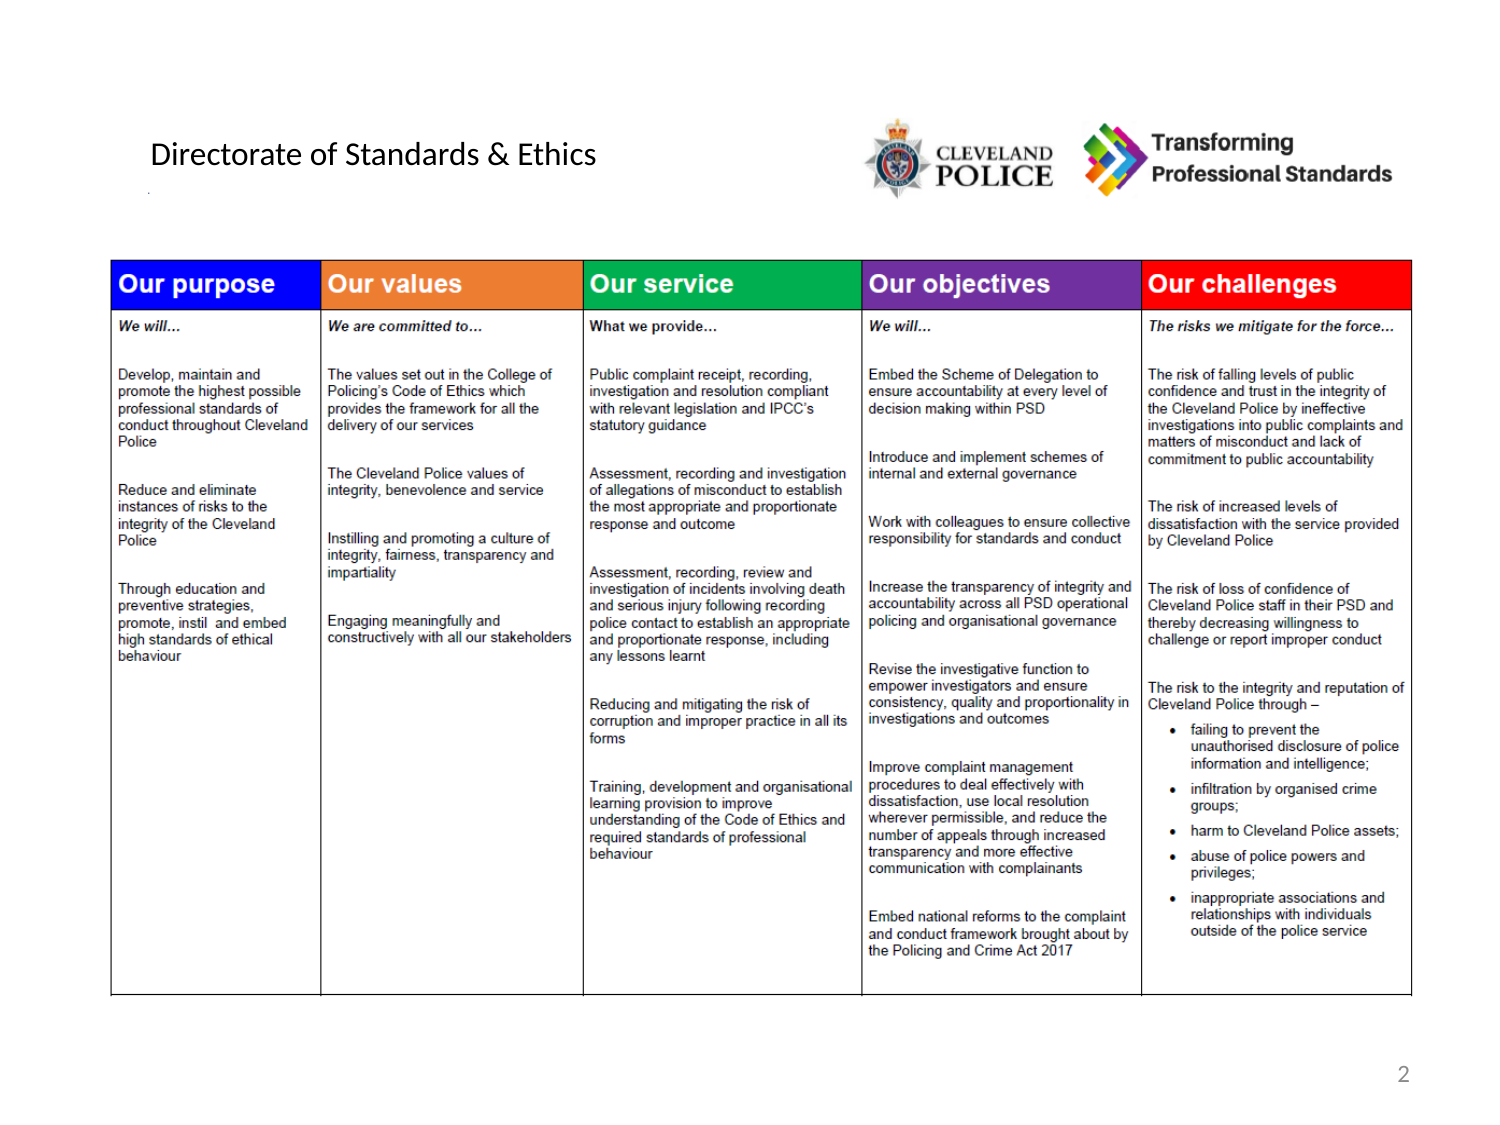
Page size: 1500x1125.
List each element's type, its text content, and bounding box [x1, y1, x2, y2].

picture [88, 106, 1424, 1006]
slide_number 2 [1074, 1042, 1425, 1103]
